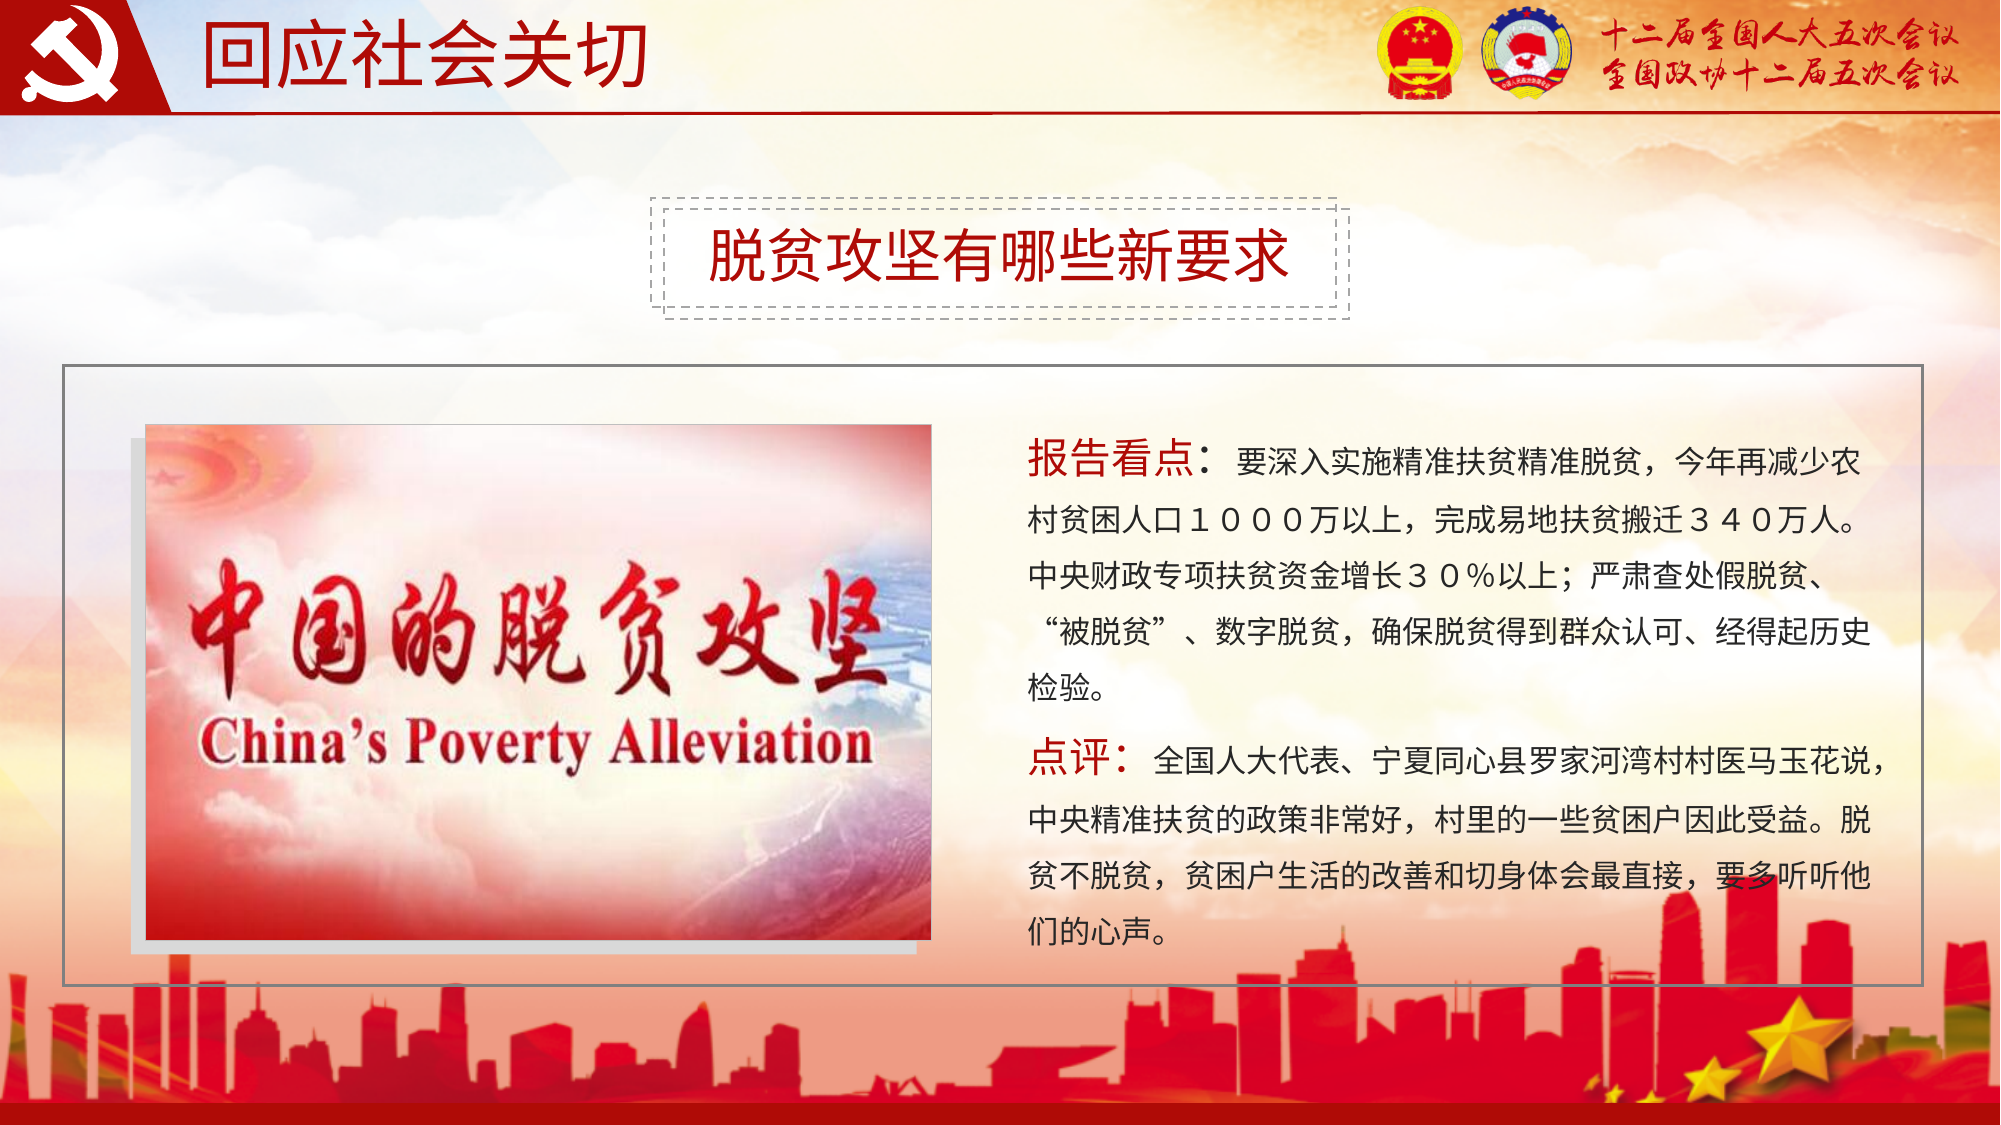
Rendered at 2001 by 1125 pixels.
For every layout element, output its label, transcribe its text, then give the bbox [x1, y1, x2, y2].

text_box 回应社会关切 [186, 0, 841, 105]
text_box [0, 1102, 2000, 1125]
picture [173, 0, 2000, 112]
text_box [0, 0, 173, 114]
text_box [63, 365, 1923, 986]
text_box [130, 424, 932, 955]
text_box 报告看点：要深入实施精准扶贫精准脱贫，今年再减少农村贫困人口１０００万以上，完成易地扶贫搬迁３４０万人。中央财政专项扶贫资金增长３０％以上；严肃查处假脱贫、“被脱贫”、数字脱贫，确保脱贫得到群众认可、经得起历史检验。 点评：全国人大代表、宁夏同心县罗家河湾村村医马玉花说，中央精准扶贫的政策非常好，村里的一些贫困户因此受益。脱贫不脱贫，贫困户生活的改善和切身体会最直接，要多听听他们的心声。 [1013, 399, 1894, 958]
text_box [1377, 5, 1995, 100]
picture [0, 115, 2000, 1102]
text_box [651, 197, 1349, 320]
